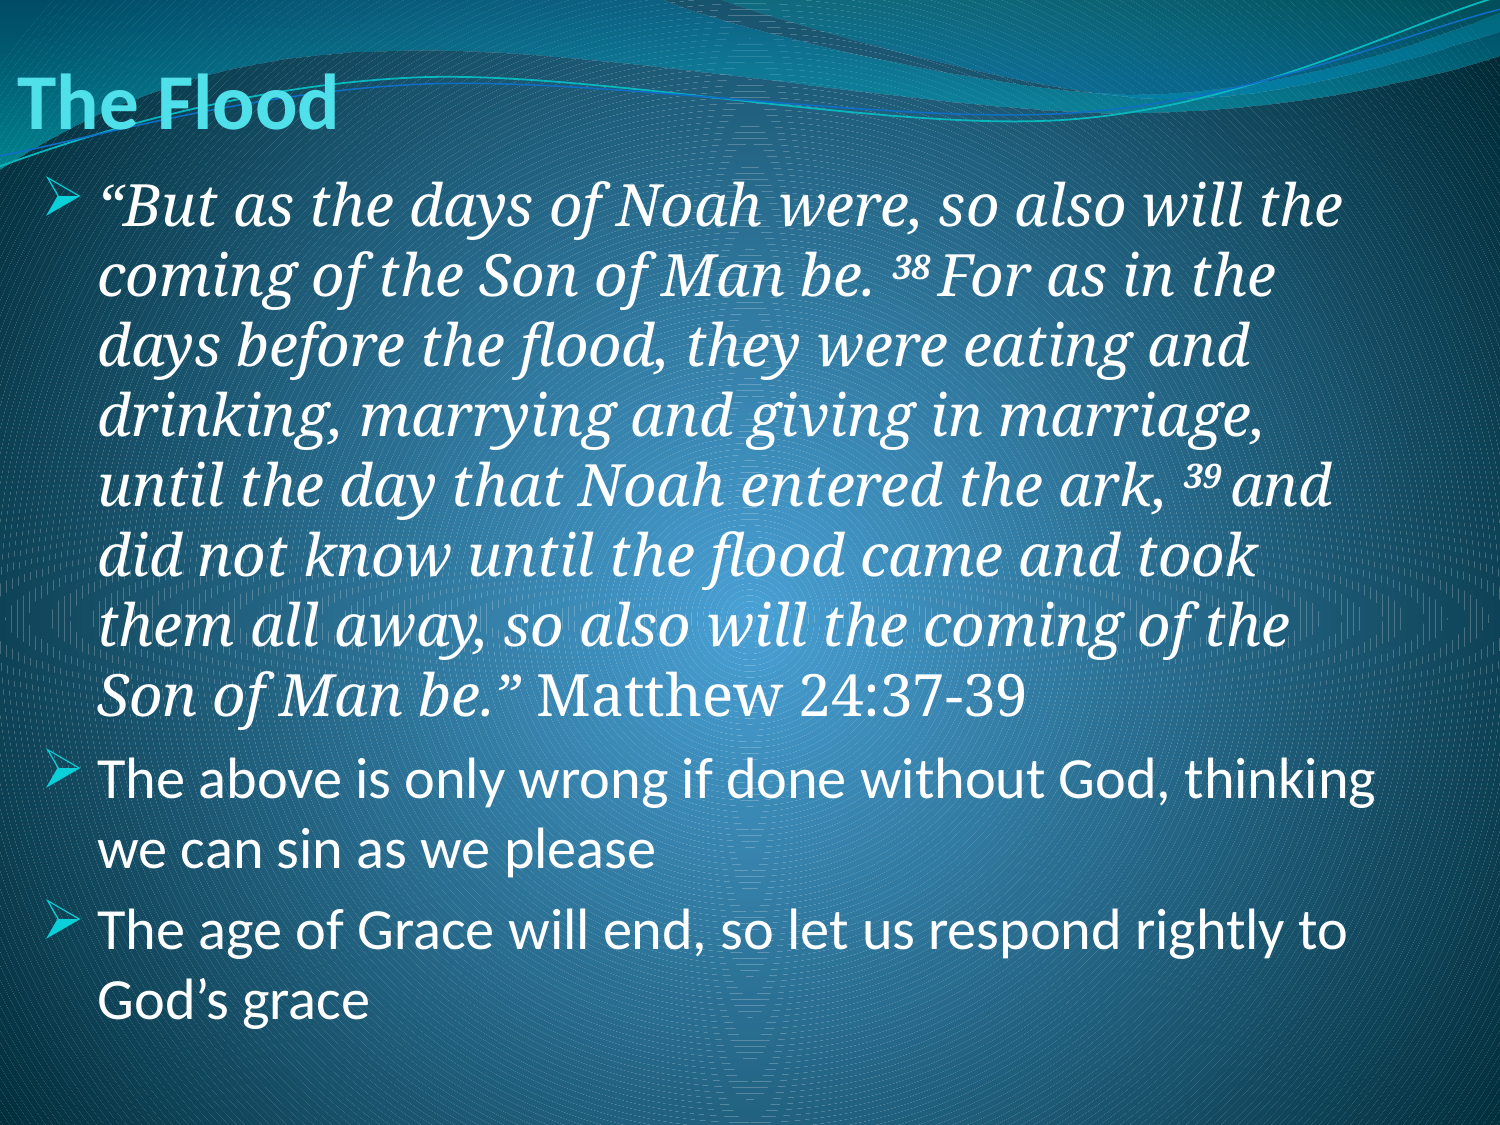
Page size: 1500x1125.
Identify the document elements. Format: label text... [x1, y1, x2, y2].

title The Flood [17, 3, 1483, 145]
subtitle “But as the days of Noah were, so also will the coming of the Son of Man be. 38 For as in the days before the flood, they were eating and drinking, marrying and giving in marriage, until the day that Noah entered the ark, 39 and did not know until the flood came and took them all away, so also will the coming of the Son of Man be.” Matthew 24:37-39 The above is only wrong if done without God, thinking we can sin as we please The age of Grace will end, so let us respond rightly to God’s grace [41, 160, 1412, 1071]
